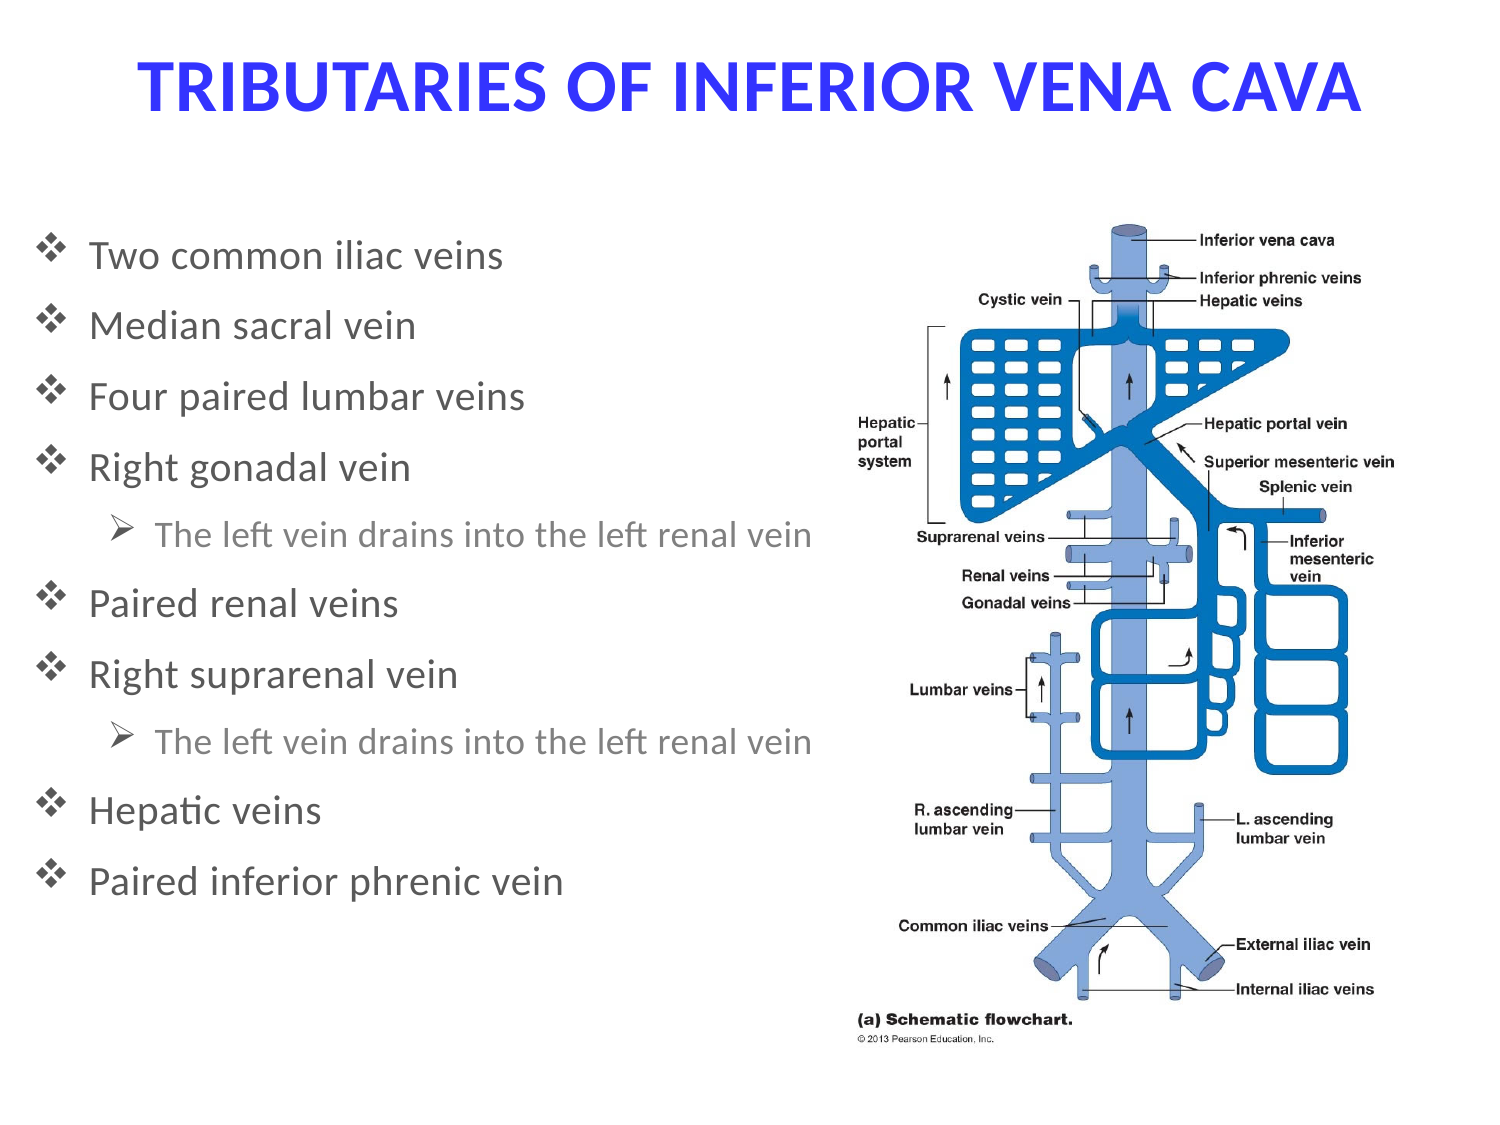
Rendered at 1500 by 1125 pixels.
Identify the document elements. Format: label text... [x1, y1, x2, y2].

picture [850, 216, 1401, 1054]
list Two common iliac veins Median sacral vein Four paired lumbar veins Right gonadal vein The left vein drains into the left renal vein Paired renal veins Right suprarenal vein The left vein drains into the left renal vein Hepatic veins Paired inferior phrenic vein [17, 219, 851, 1114]
title Tributaries of Inferior Vena Cava [100, 24, 1401, 134]
